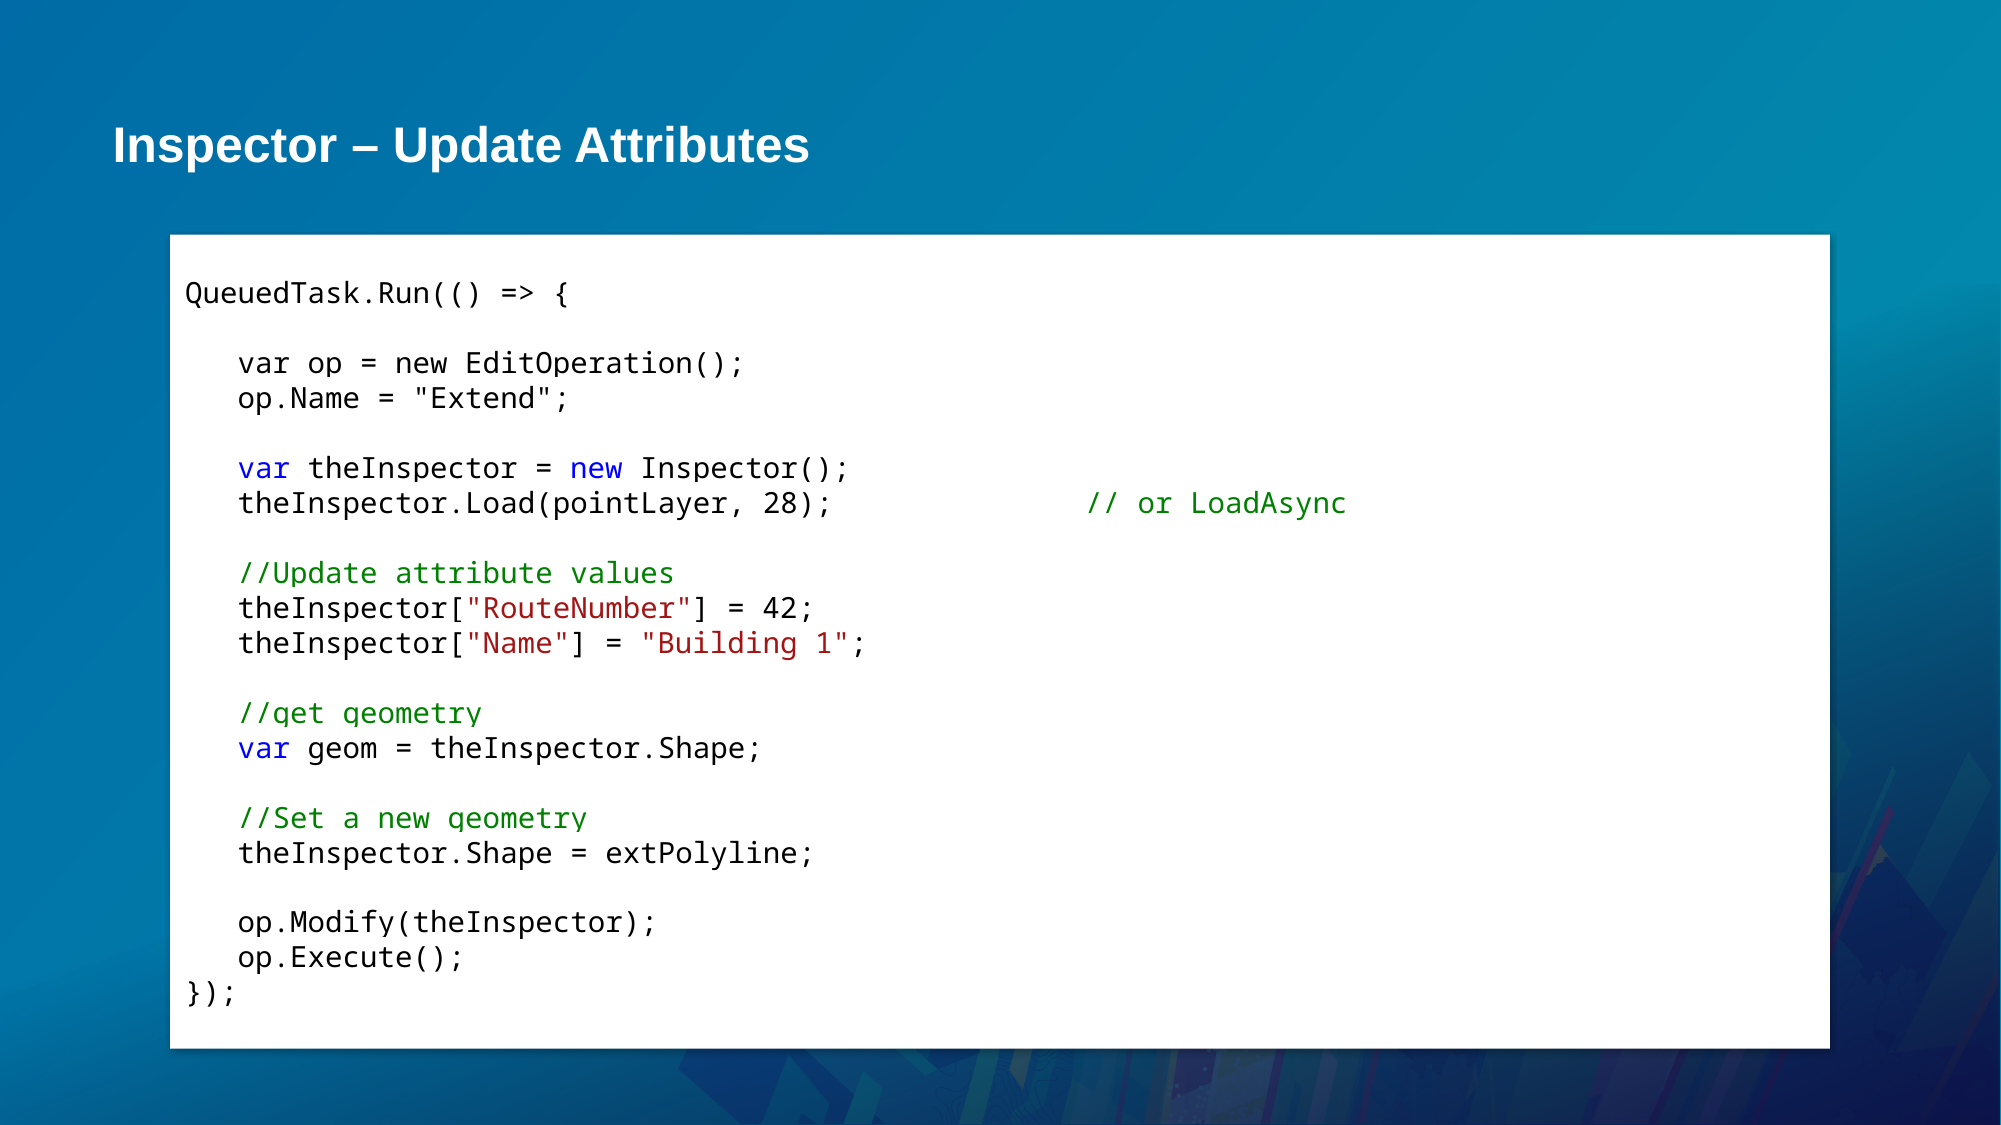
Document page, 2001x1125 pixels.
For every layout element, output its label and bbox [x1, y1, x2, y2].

text_box [0, 0, 2000, 1125]
